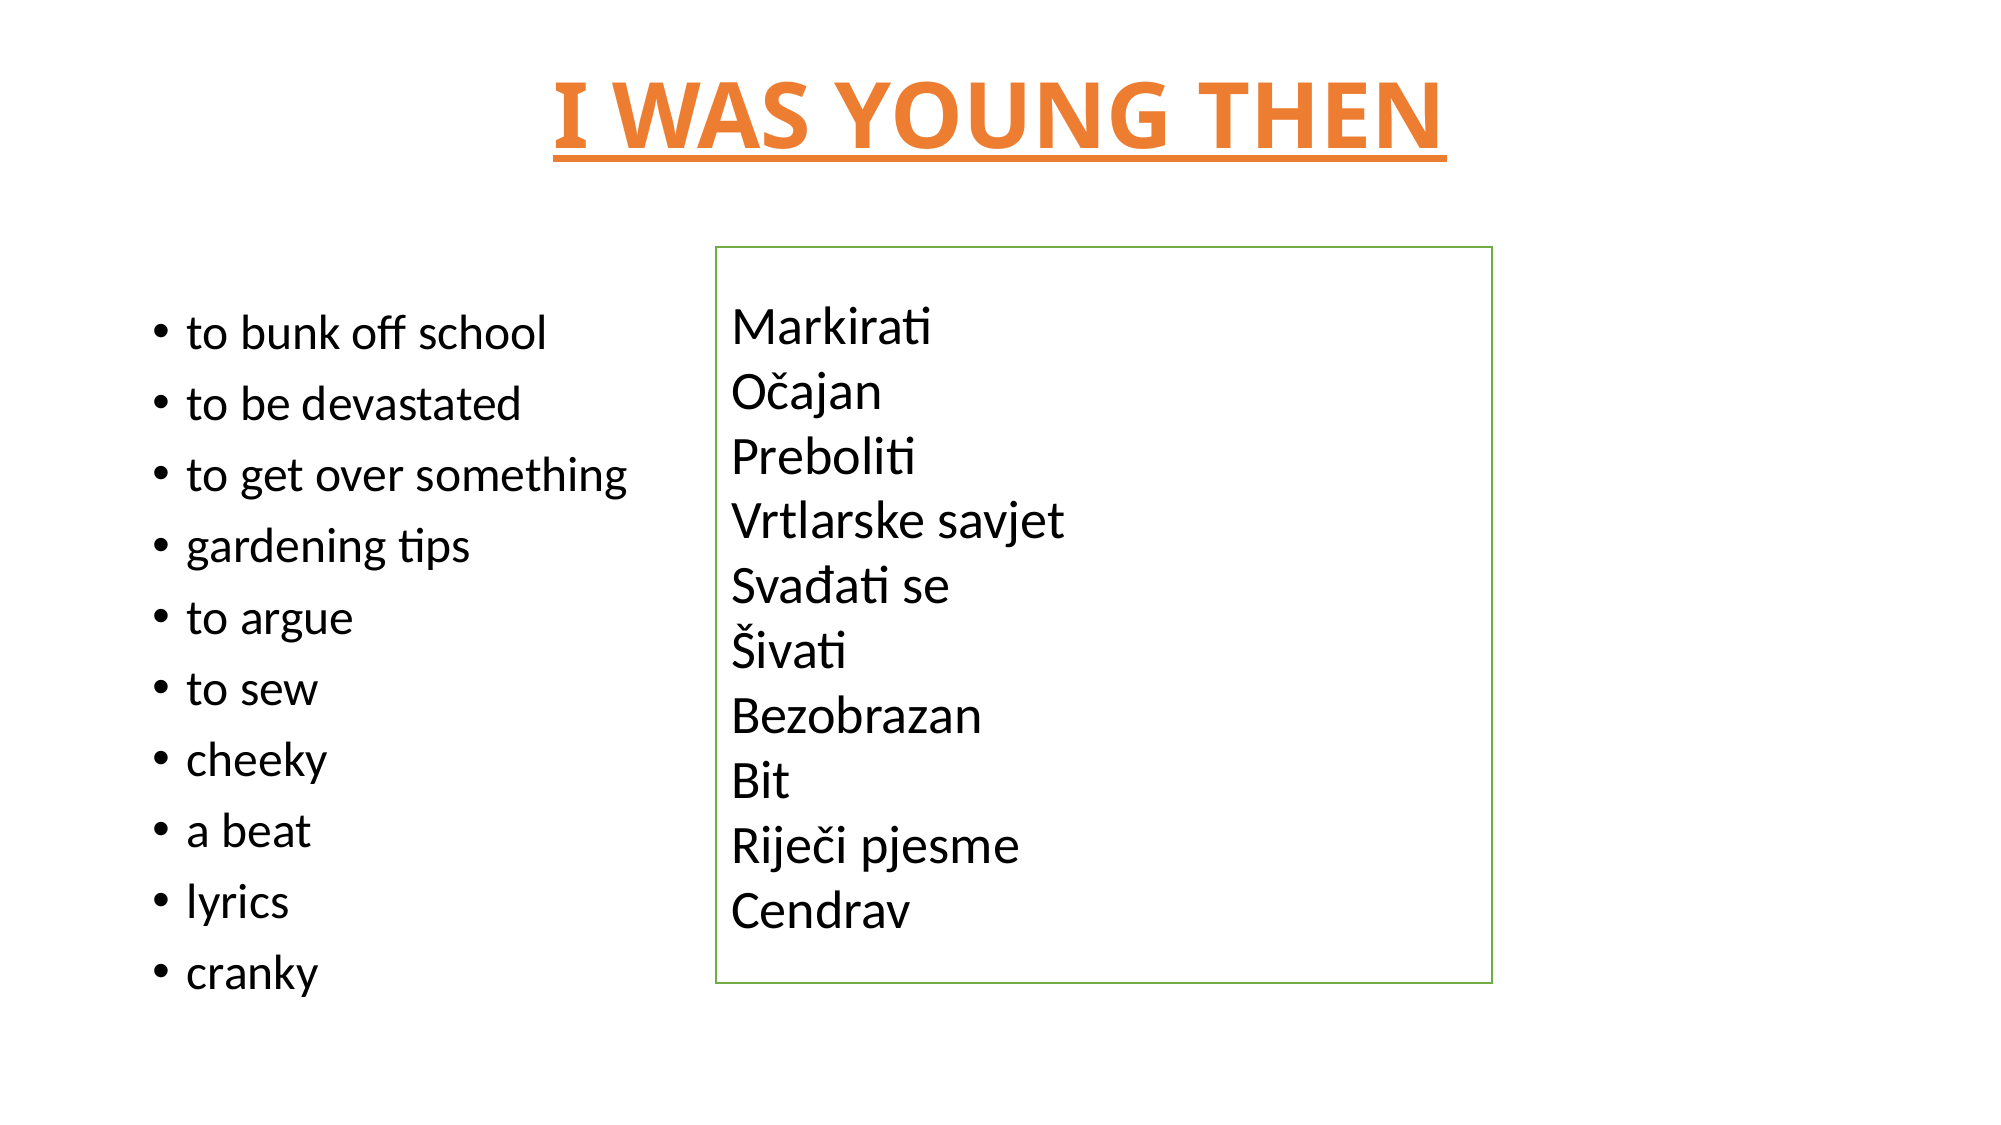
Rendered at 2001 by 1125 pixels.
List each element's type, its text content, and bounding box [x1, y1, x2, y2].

title I WAS YOUNG THEN [137, 59, 1863, 278]
text_box Markirati Očajan Preboliti Vrtlarske savjet Svađati se Šivati Bezobrazan Bit Riječi pjesme Cendrav [715, 246, 1493, 984]
list to bunk off school to be devastated to get over something gardening tips to argue to sew cheeky a beat lyrics cranky [137, 299, 1863, 1014]
